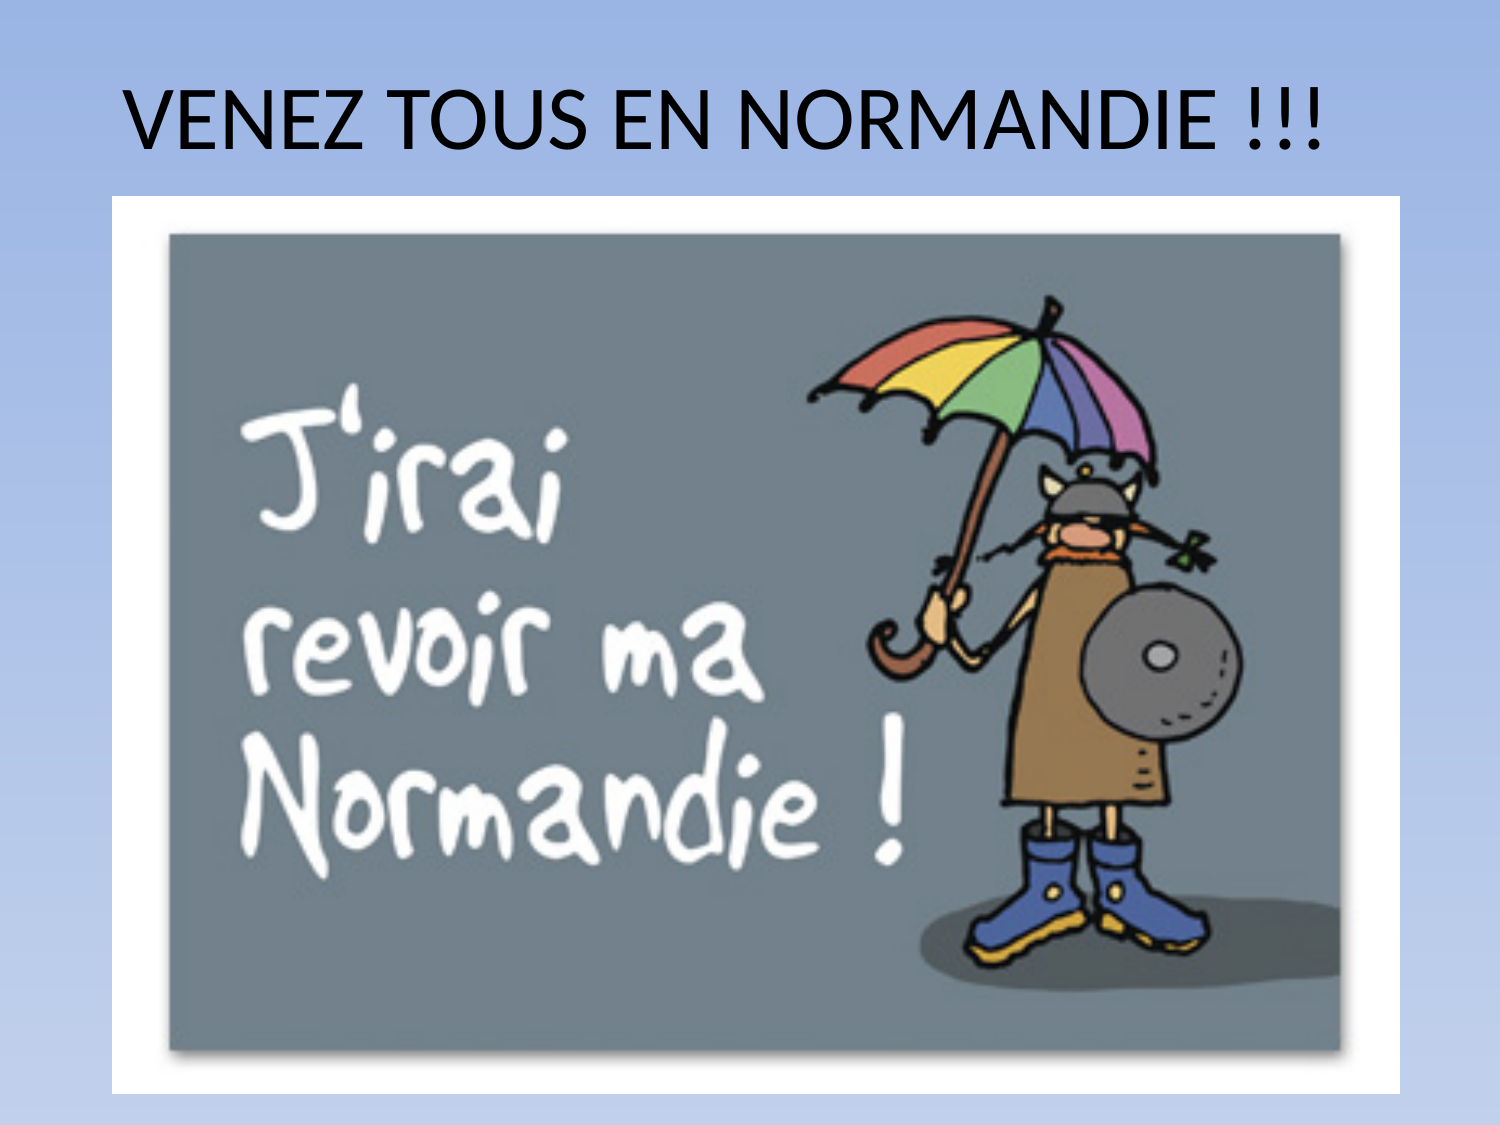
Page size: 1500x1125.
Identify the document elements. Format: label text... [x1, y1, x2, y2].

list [111, 195, 1400, 1094]
title VENEZ TOUS EN NORMANDIE !!! [76, 30, 1378, 194]
